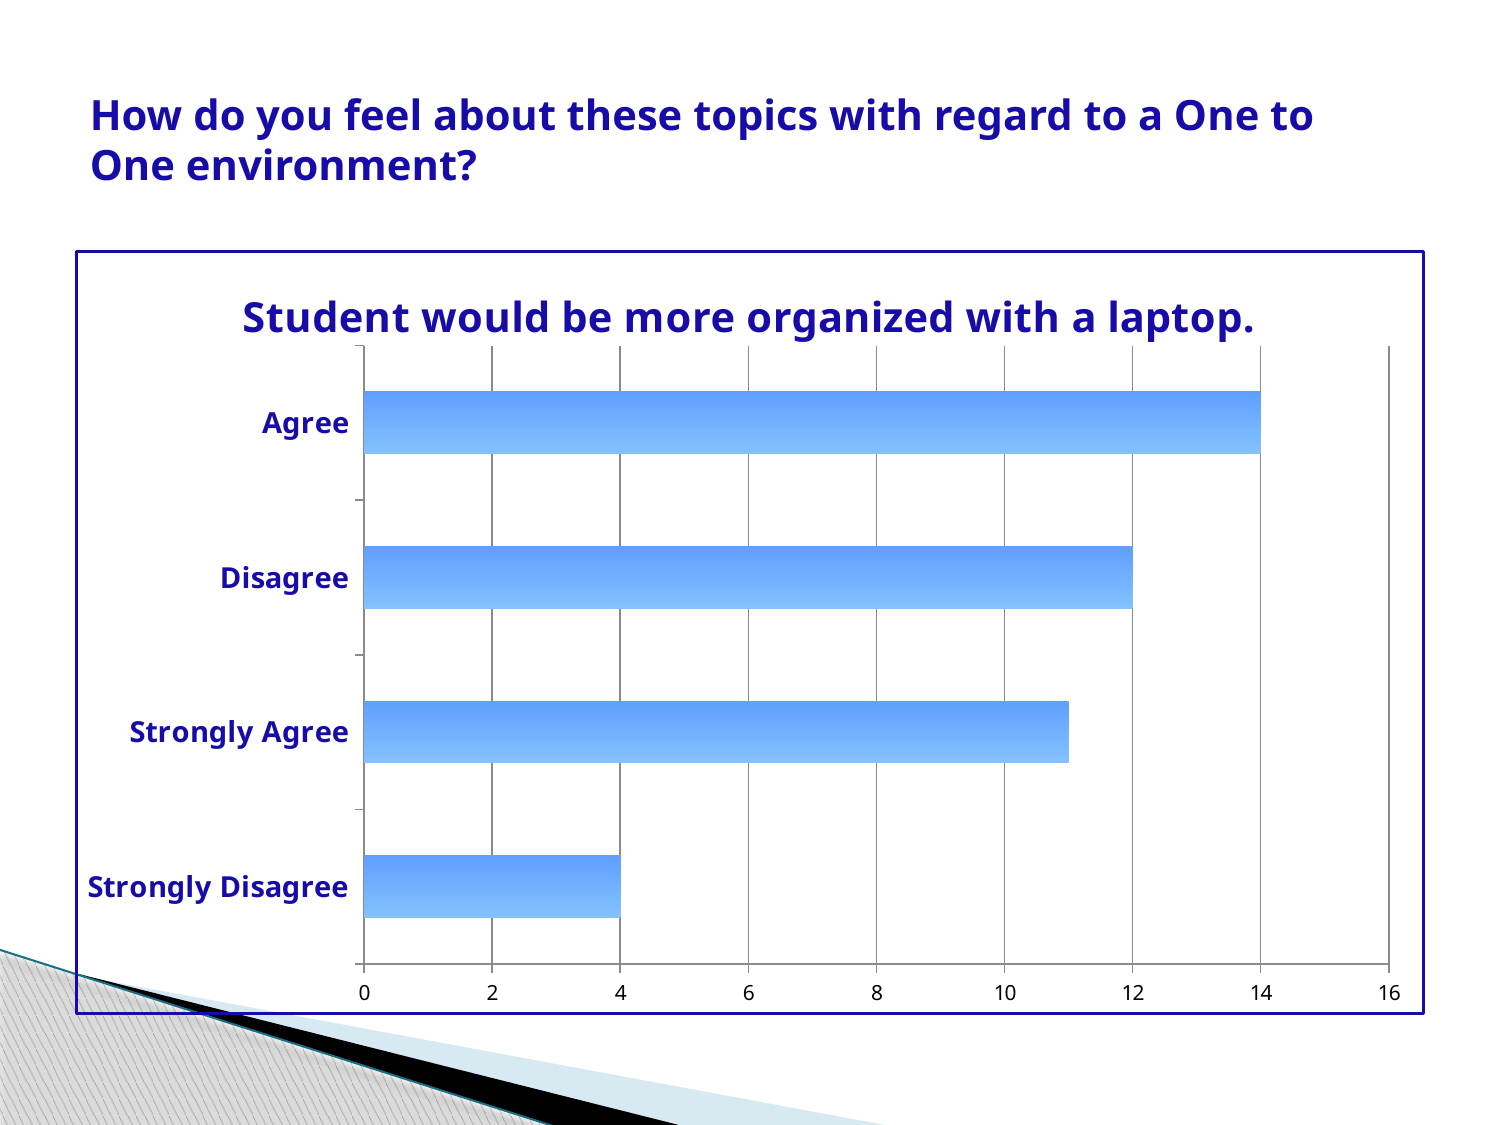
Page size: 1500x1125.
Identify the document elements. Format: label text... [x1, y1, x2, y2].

title How do you feel about these topics with regard to a One to One environment? [75, 45, 1425, 233]
chart [74, 249, 1426, 1016]
